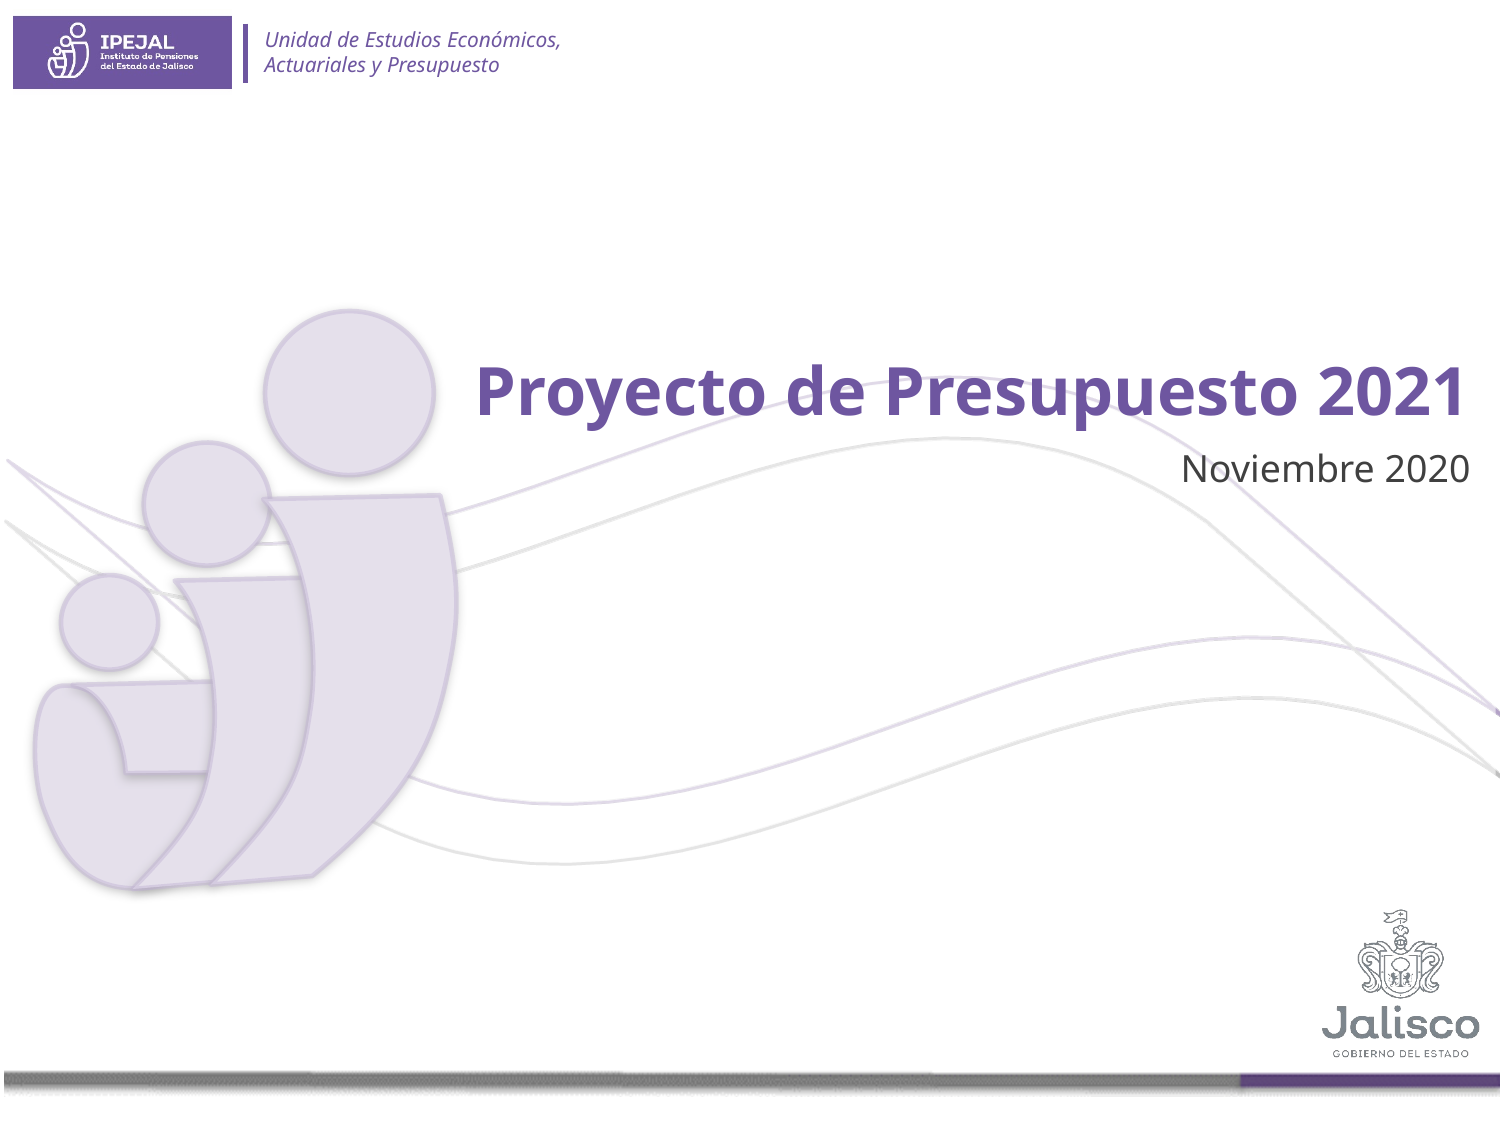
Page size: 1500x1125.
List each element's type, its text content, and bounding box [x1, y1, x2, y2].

picture [4, 1065, 1500, 1097]
picture [1496, 375, 1500, 866]
picture [1316, 906, 1486, 1060]
picture [13, 9, 232, 95]
list Proyecto de Presupuesto 2021 Noviembre 2020 [274, 350, 1486, 808]
